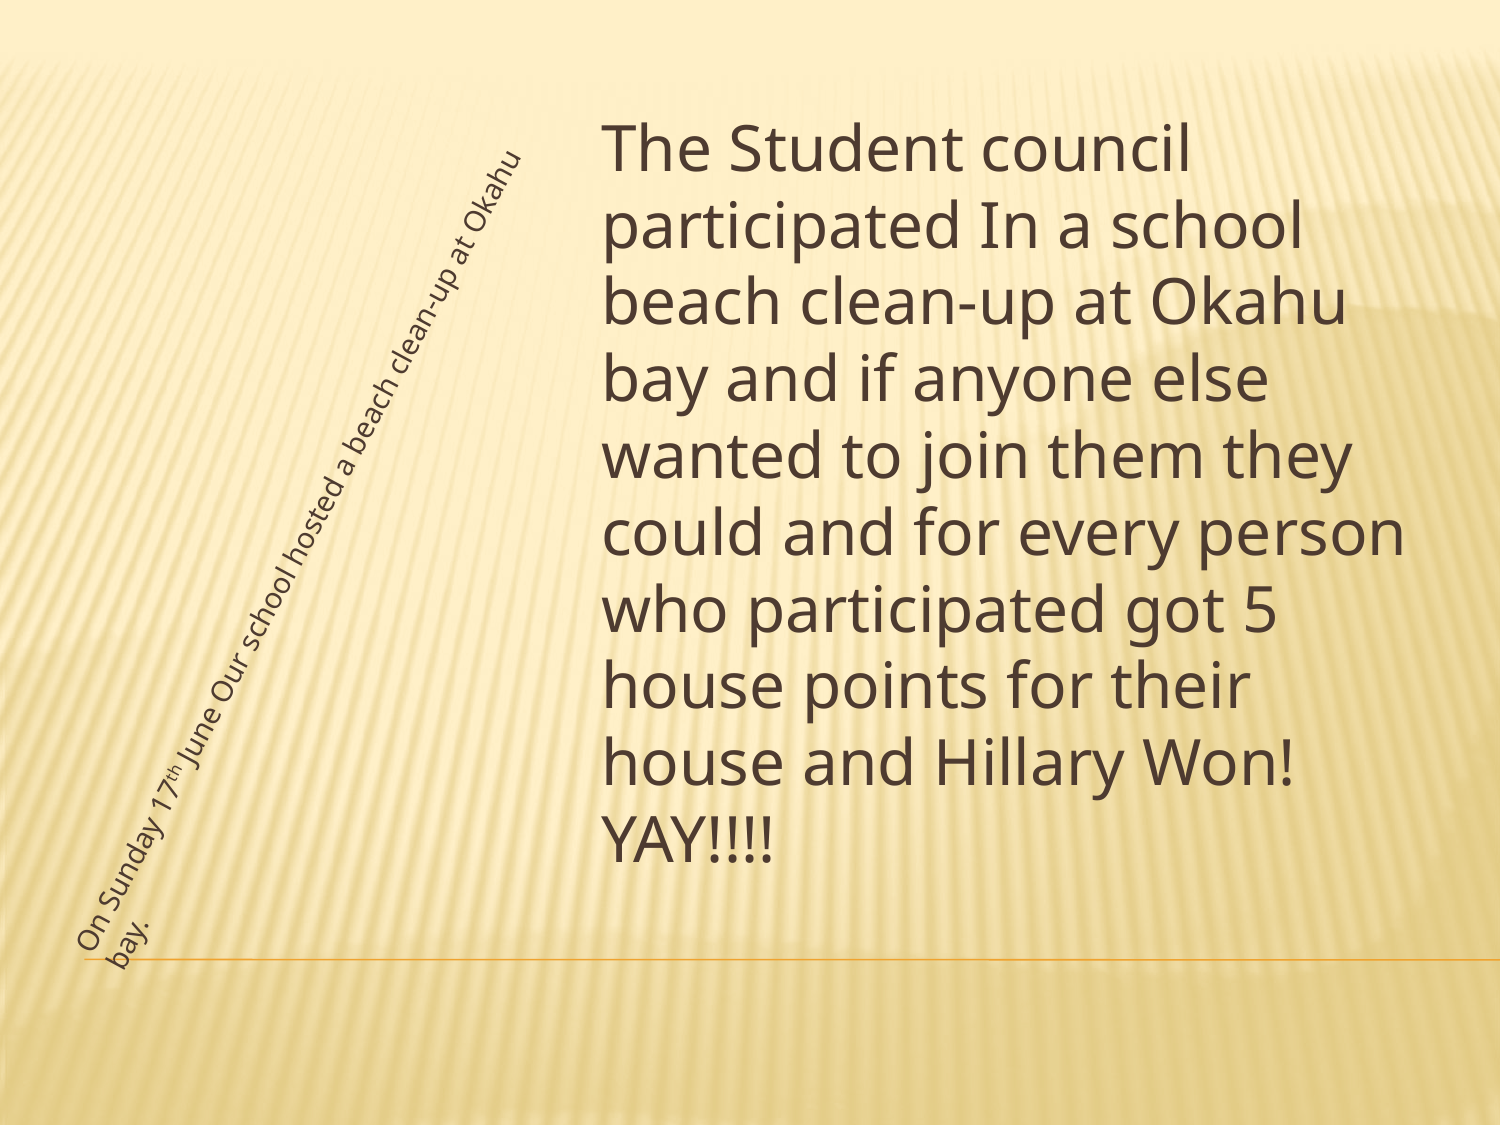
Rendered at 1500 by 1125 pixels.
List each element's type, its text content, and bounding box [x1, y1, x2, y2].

list On Sunday 17th June Our school hosted a beach clean-up at Okahu bay. [53, 113, 586, 1000]
list The Student council participated In a school beach clean-up at Okahu bay and if anyone else wanted to join them they could and for every person who participated got 5 house points for their house and Hillary Won! YAY!!!! [586, 99, 1463, 888]
